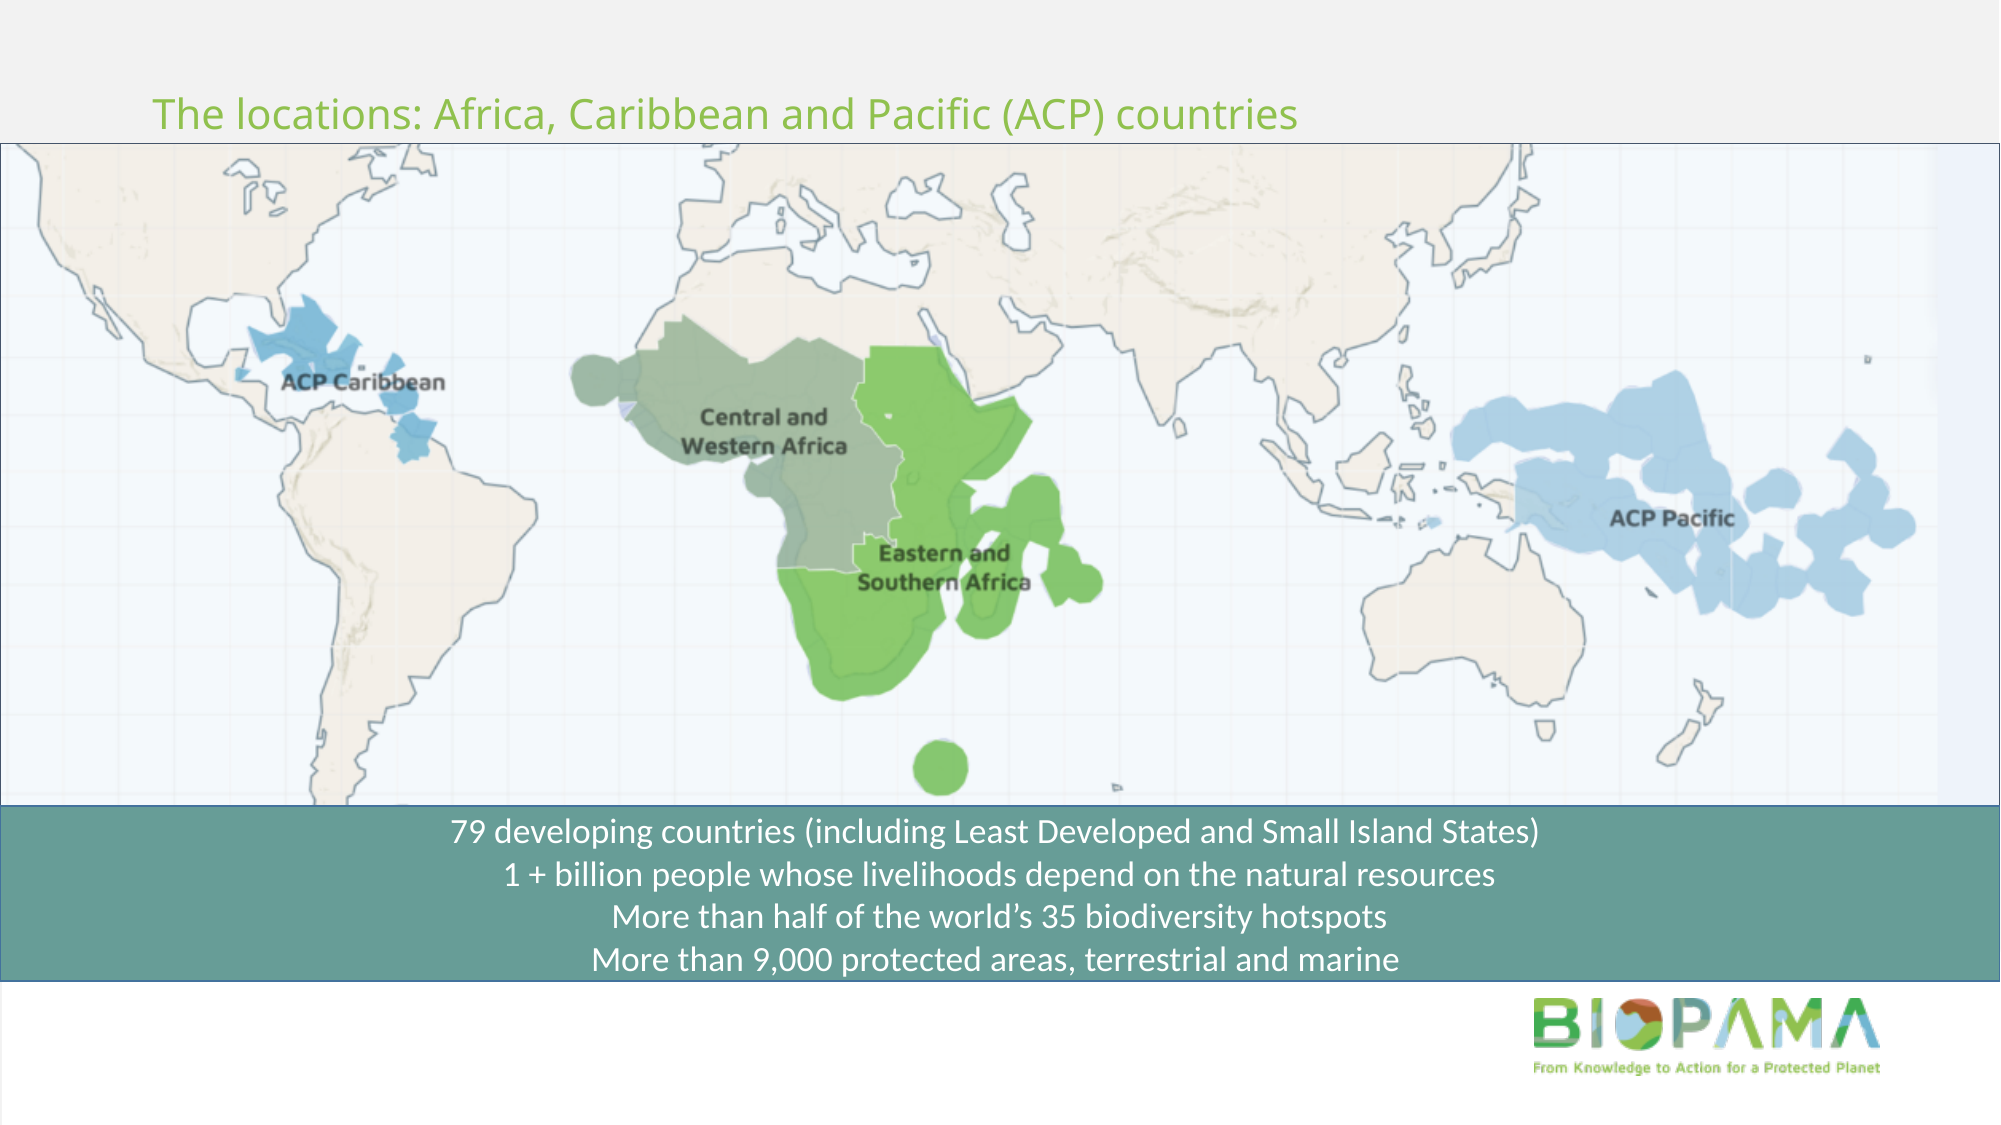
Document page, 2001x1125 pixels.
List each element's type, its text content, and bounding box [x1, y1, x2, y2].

picture [1534, 998, 1880, 1076]
footer The locations: Africa, Caribbean and Pacific (ACP) countries [137, 83, 1320, 143]
text_box 79 developing countries (including Least Developed and Small Island States) 1 + billion people whose livelihoods depend on the natural resources More than half of the world’s 35 biodiversity hotspots More than 9,000 protected areas, terrestrial and marine [0, 850, 2000, 982]
picture [0, 143, 2001, 948]
